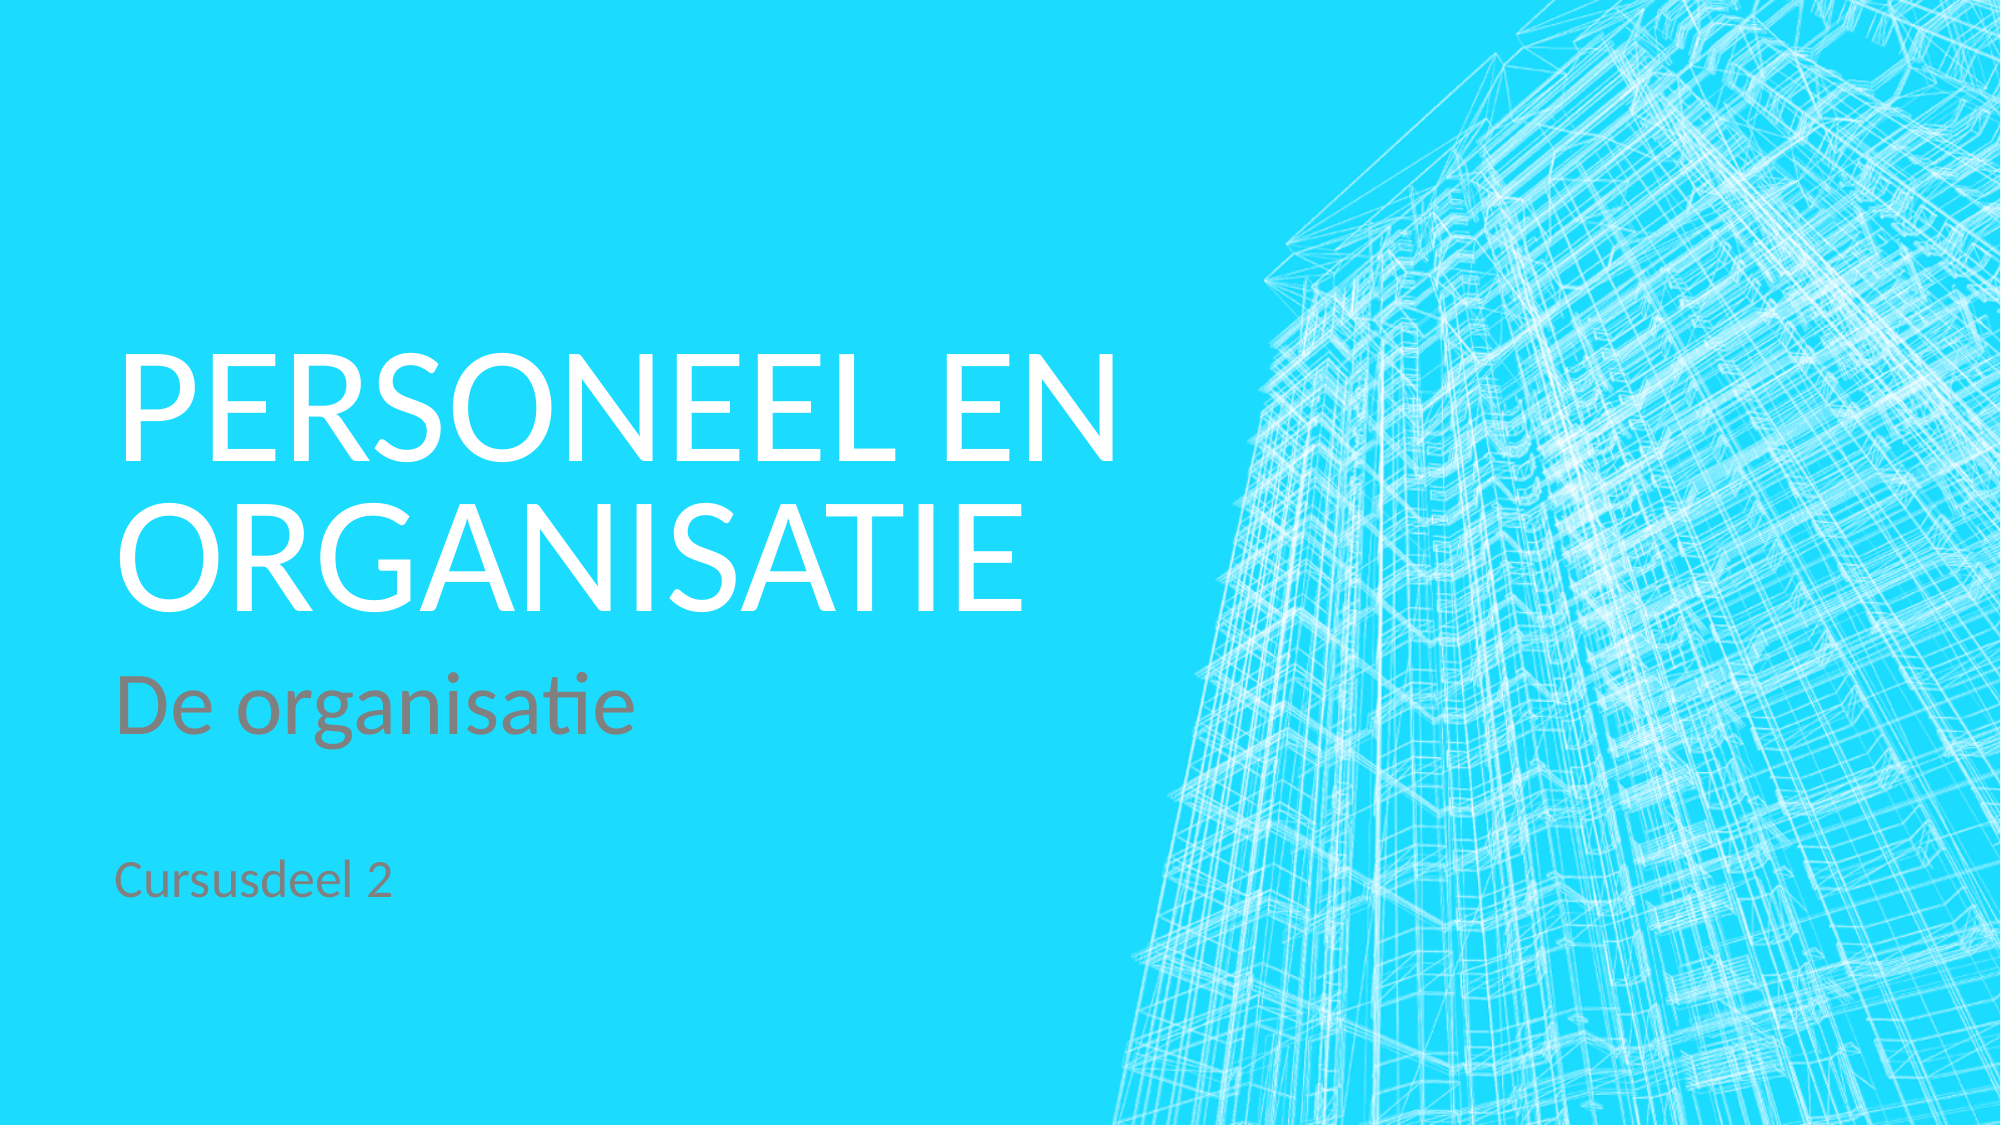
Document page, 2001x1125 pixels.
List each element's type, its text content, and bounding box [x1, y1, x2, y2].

picture [0, 0, 2001, 1125]
subtitle De organisatie Cursusdeel 2 [99, 648, 1225, 918]
title Personeel en organisatie [99, 123, 1225, 648]
